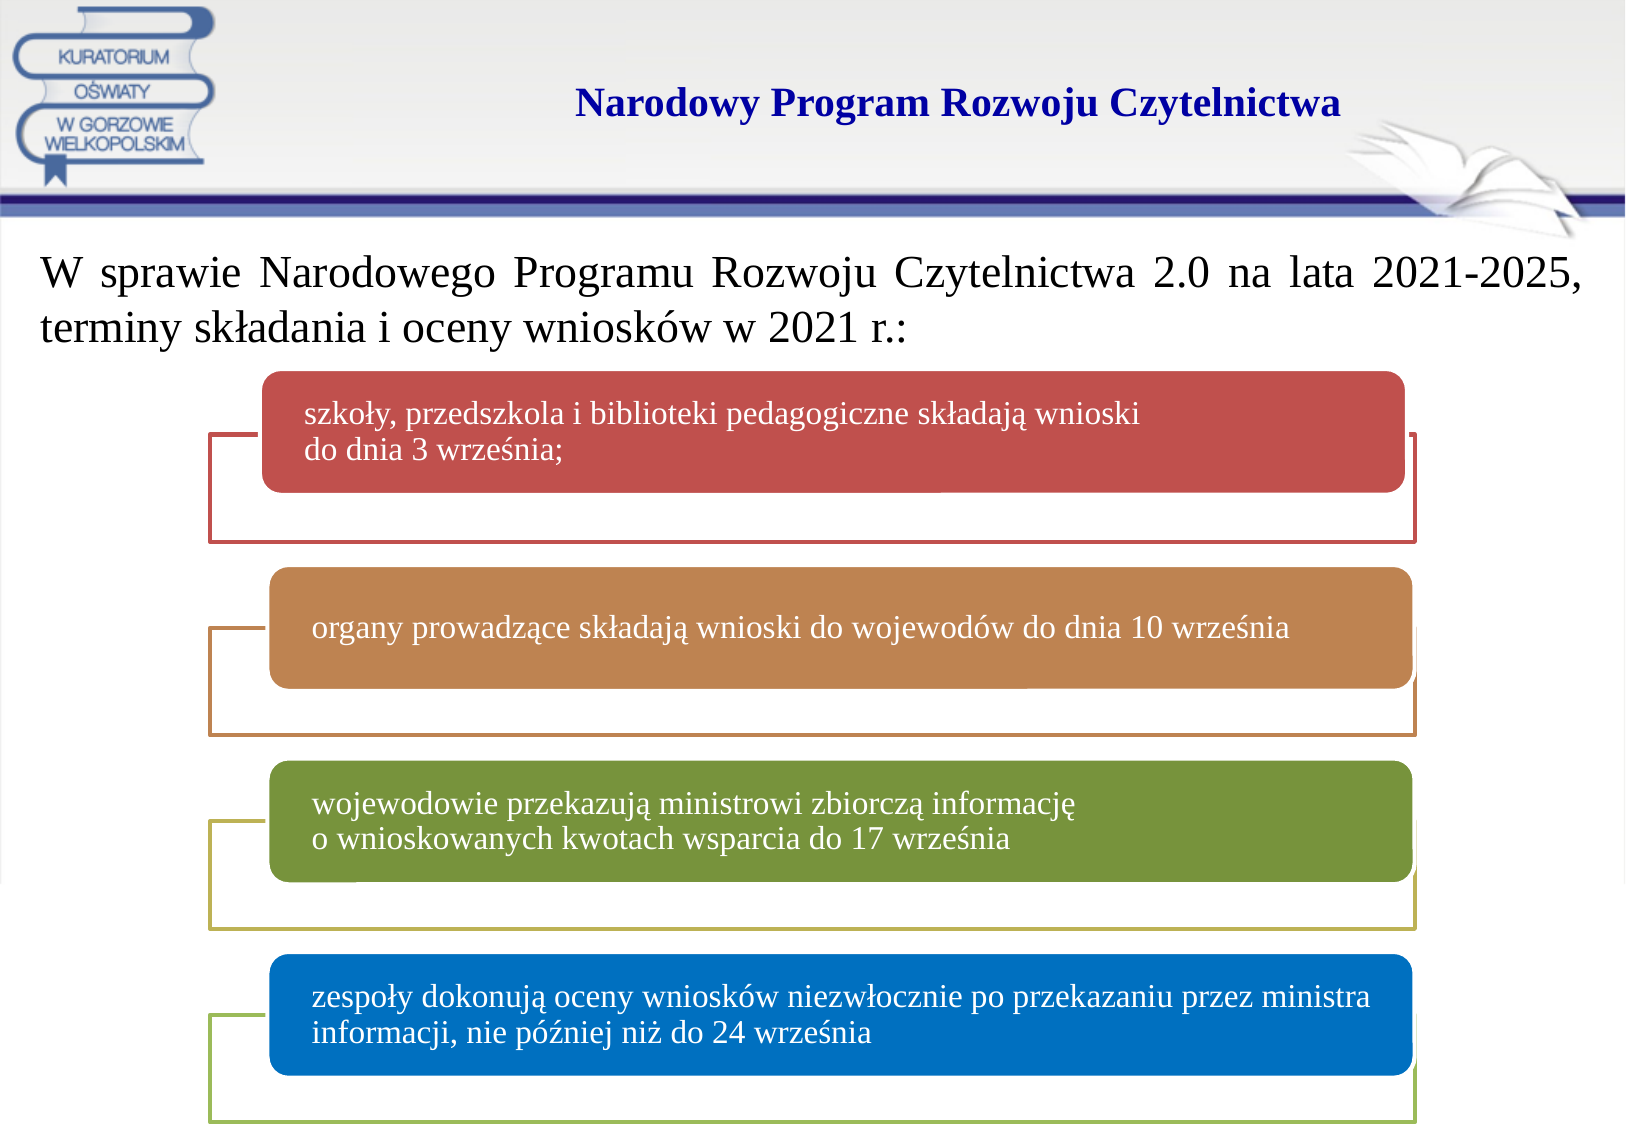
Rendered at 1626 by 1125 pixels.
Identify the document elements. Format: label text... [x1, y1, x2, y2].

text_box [209, 368, 1416, 1125]
list W sprawie Narodowego Programu Rozwoju Czytelnictwa 2.0 na lata 2021-2025, terminy składania i oceny wniosków w 2021 r.: [25, 234, 1600, 1125]
picture [0, 0, 1626, 1125]
title Narodowy Program Rozwoju Czytelnictwa [317, 23, 1600, 176]
